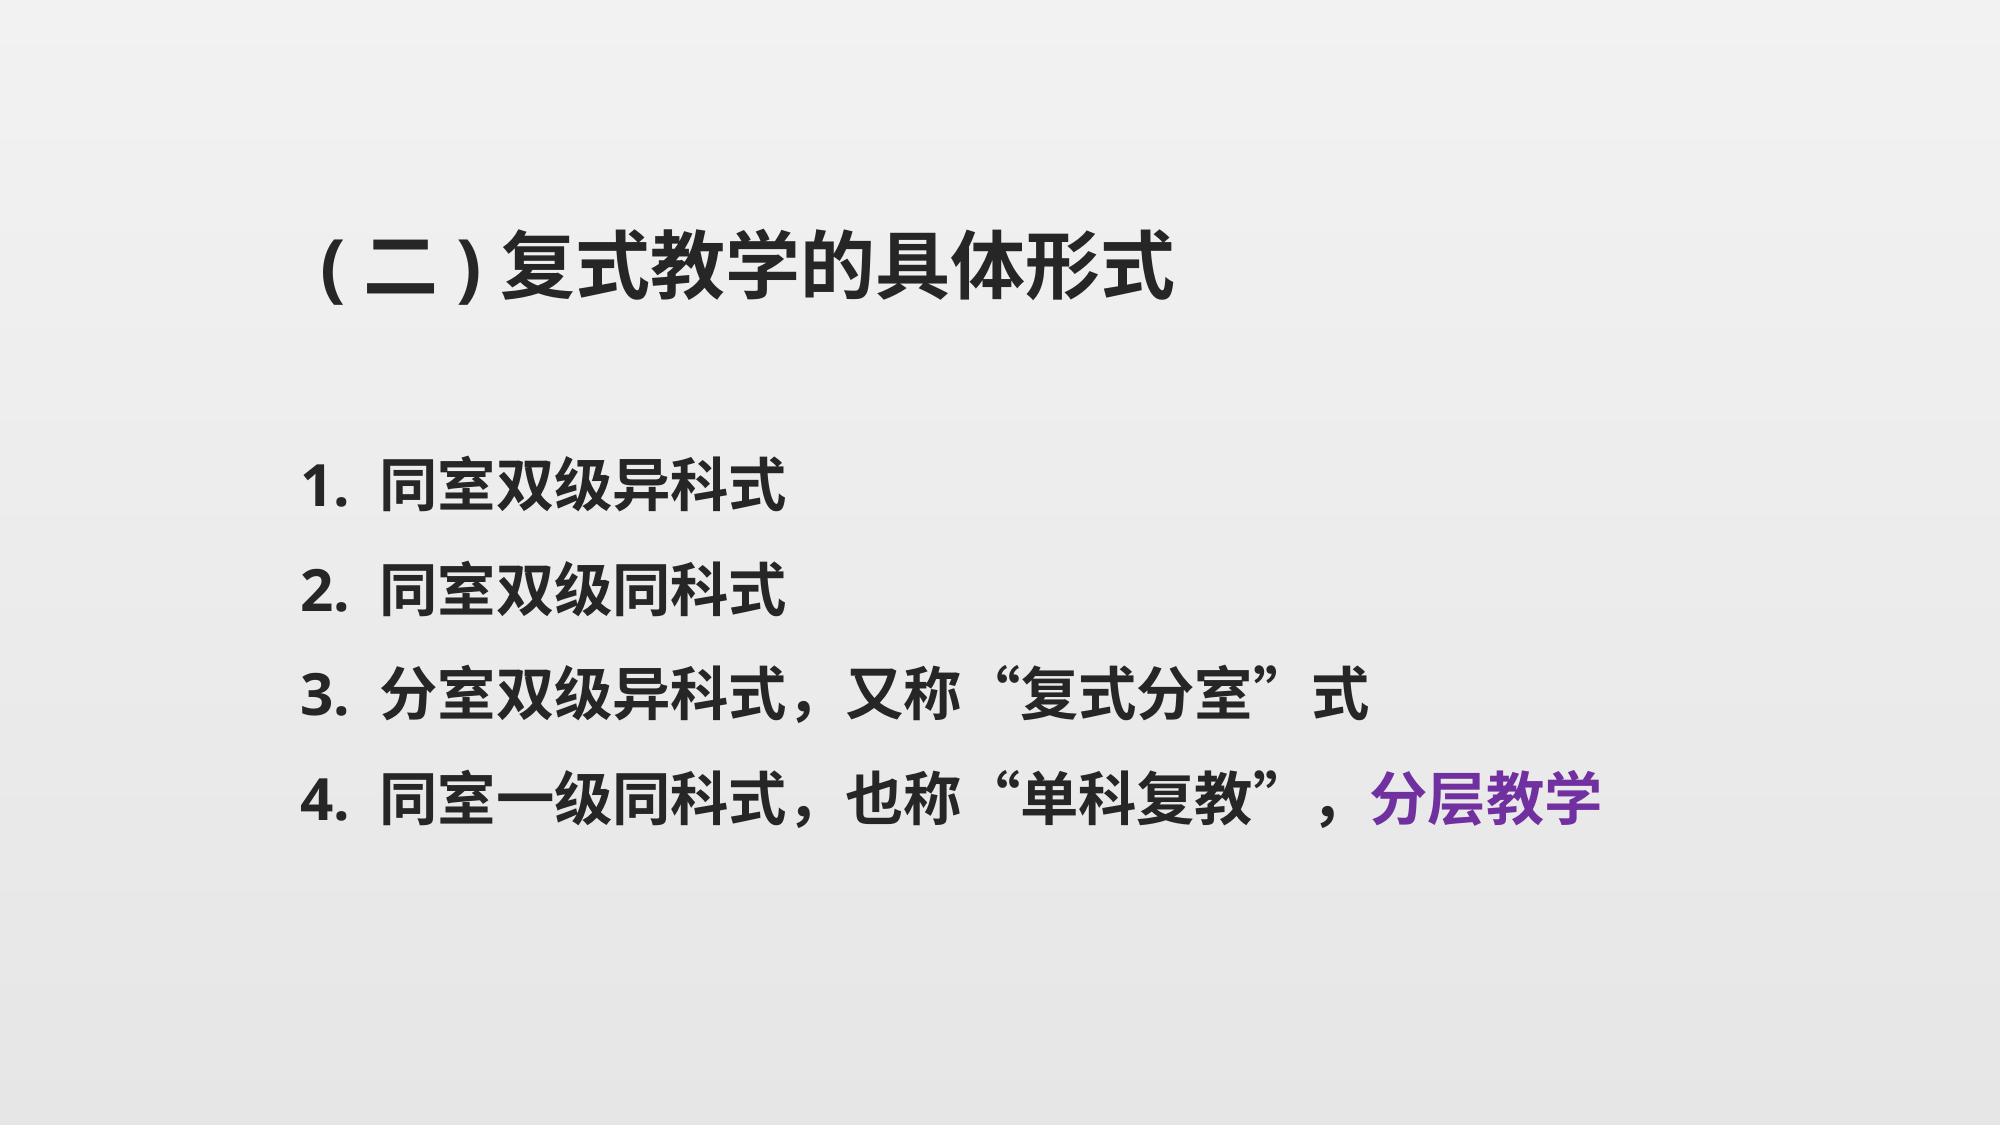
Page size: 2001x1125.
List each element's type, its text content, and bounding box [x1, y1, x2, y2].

list (二)复式教学的具体形式 1. 同室双级异科式 2. 同室双级同科式 3. 分室双级异科式，又称“复式分室”式 4. 同室一级同科式，也称“单科复教”，分层教学 [280, 190, 1720, 1009]
